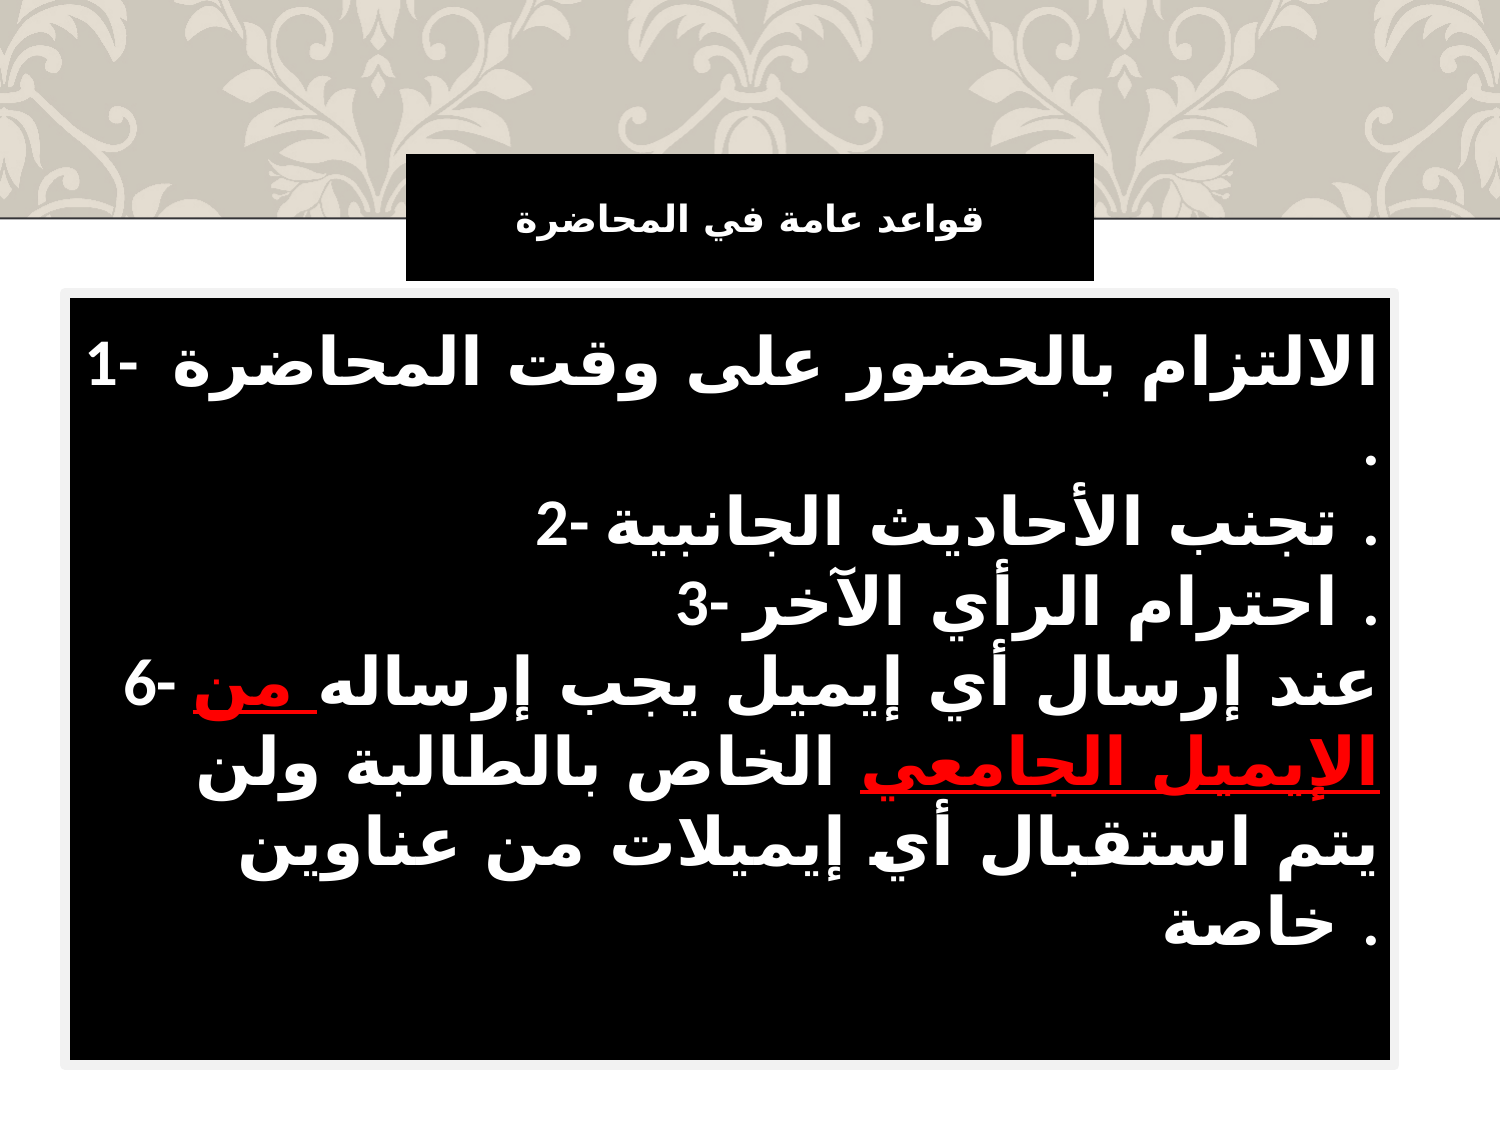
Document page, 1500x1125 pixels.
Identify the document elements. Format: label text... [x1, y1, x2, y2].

title قواعد عامة في المحاضرة [406, 154, 1094, 281]
text_box 1- الالتزام بالحضور على وقت المحاضرة . 2- تجنب الأحاديث الجانبية . 3- احترام الرأي الآخر . 6- عند إرسال أي إيميل يجب إرساله من الإيميل الجامعي الخاص بالطالبة ولن يتم استقبال أي إيميلات من عناوين خاصة . [63, 291, 1396, 1067]
